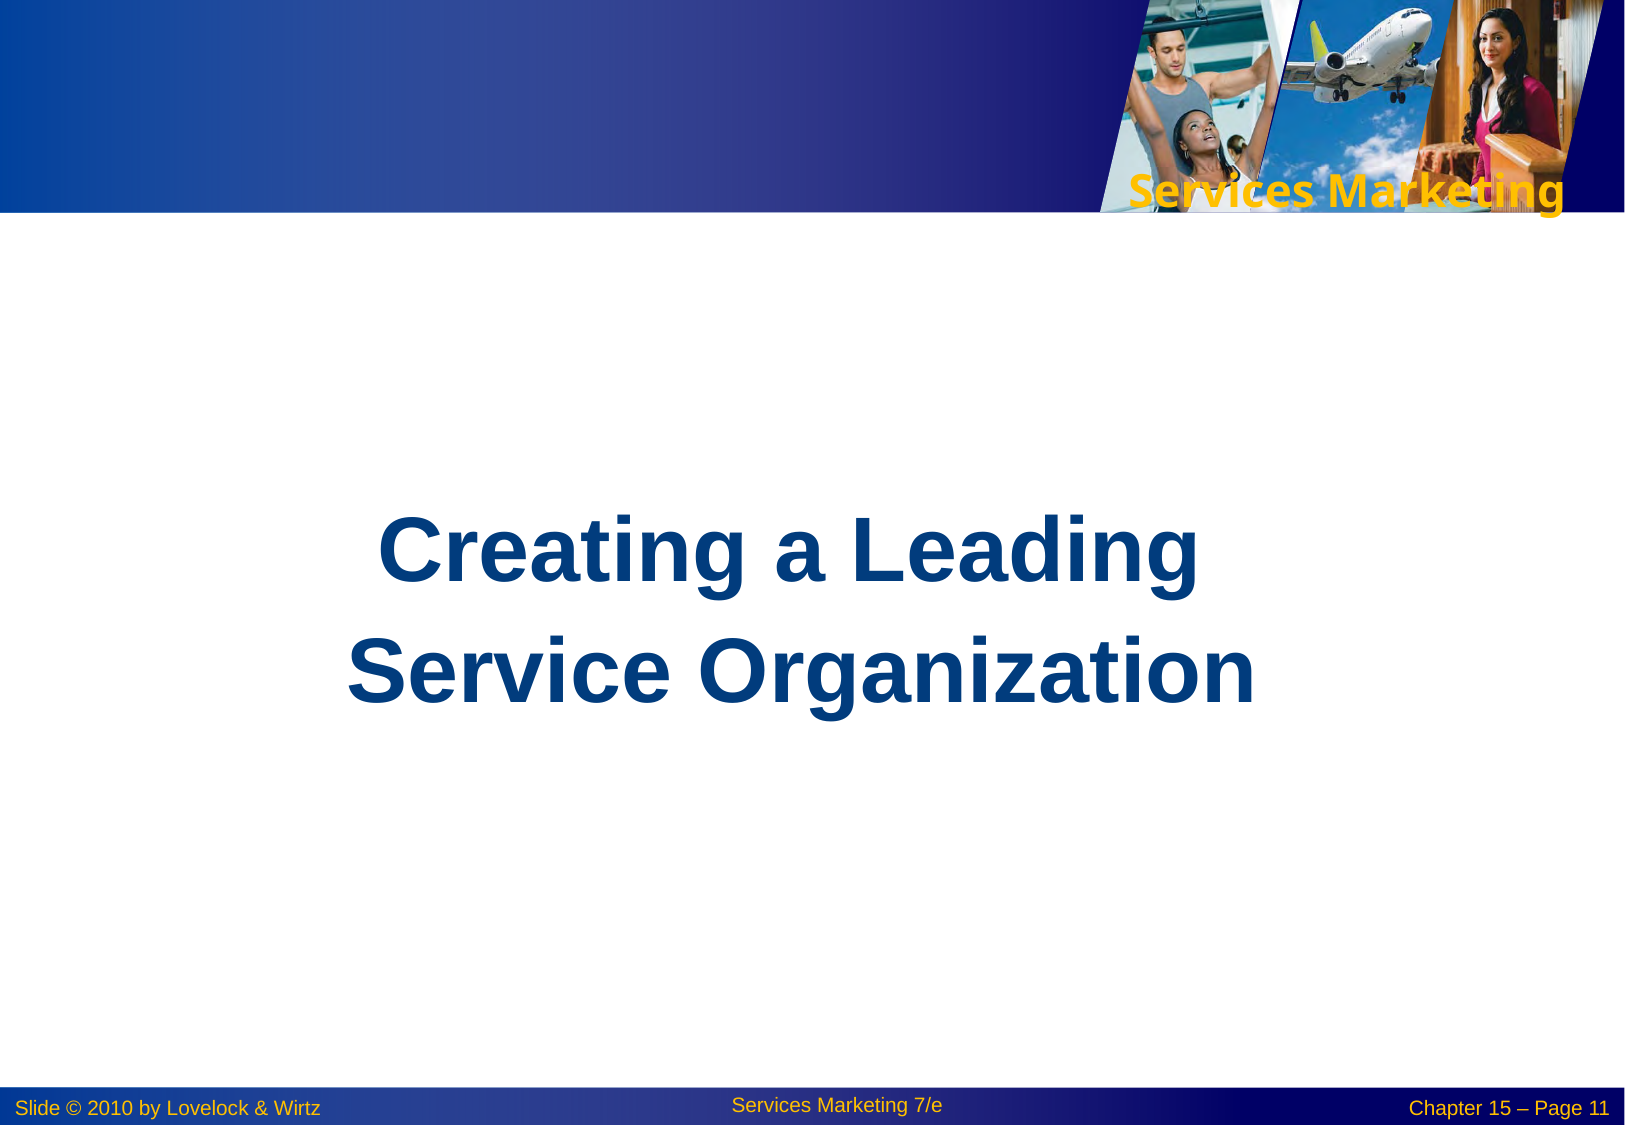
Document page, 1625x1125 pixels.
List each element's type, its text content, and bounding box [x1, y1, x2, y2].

picture [1546, 187, 1556, 202]
text_box Creating a Leading Service Organization [112, 436, 1493, 763]
picture [1100, 0, 1604, 213]
picture [1162, 186, 1172, 192]
